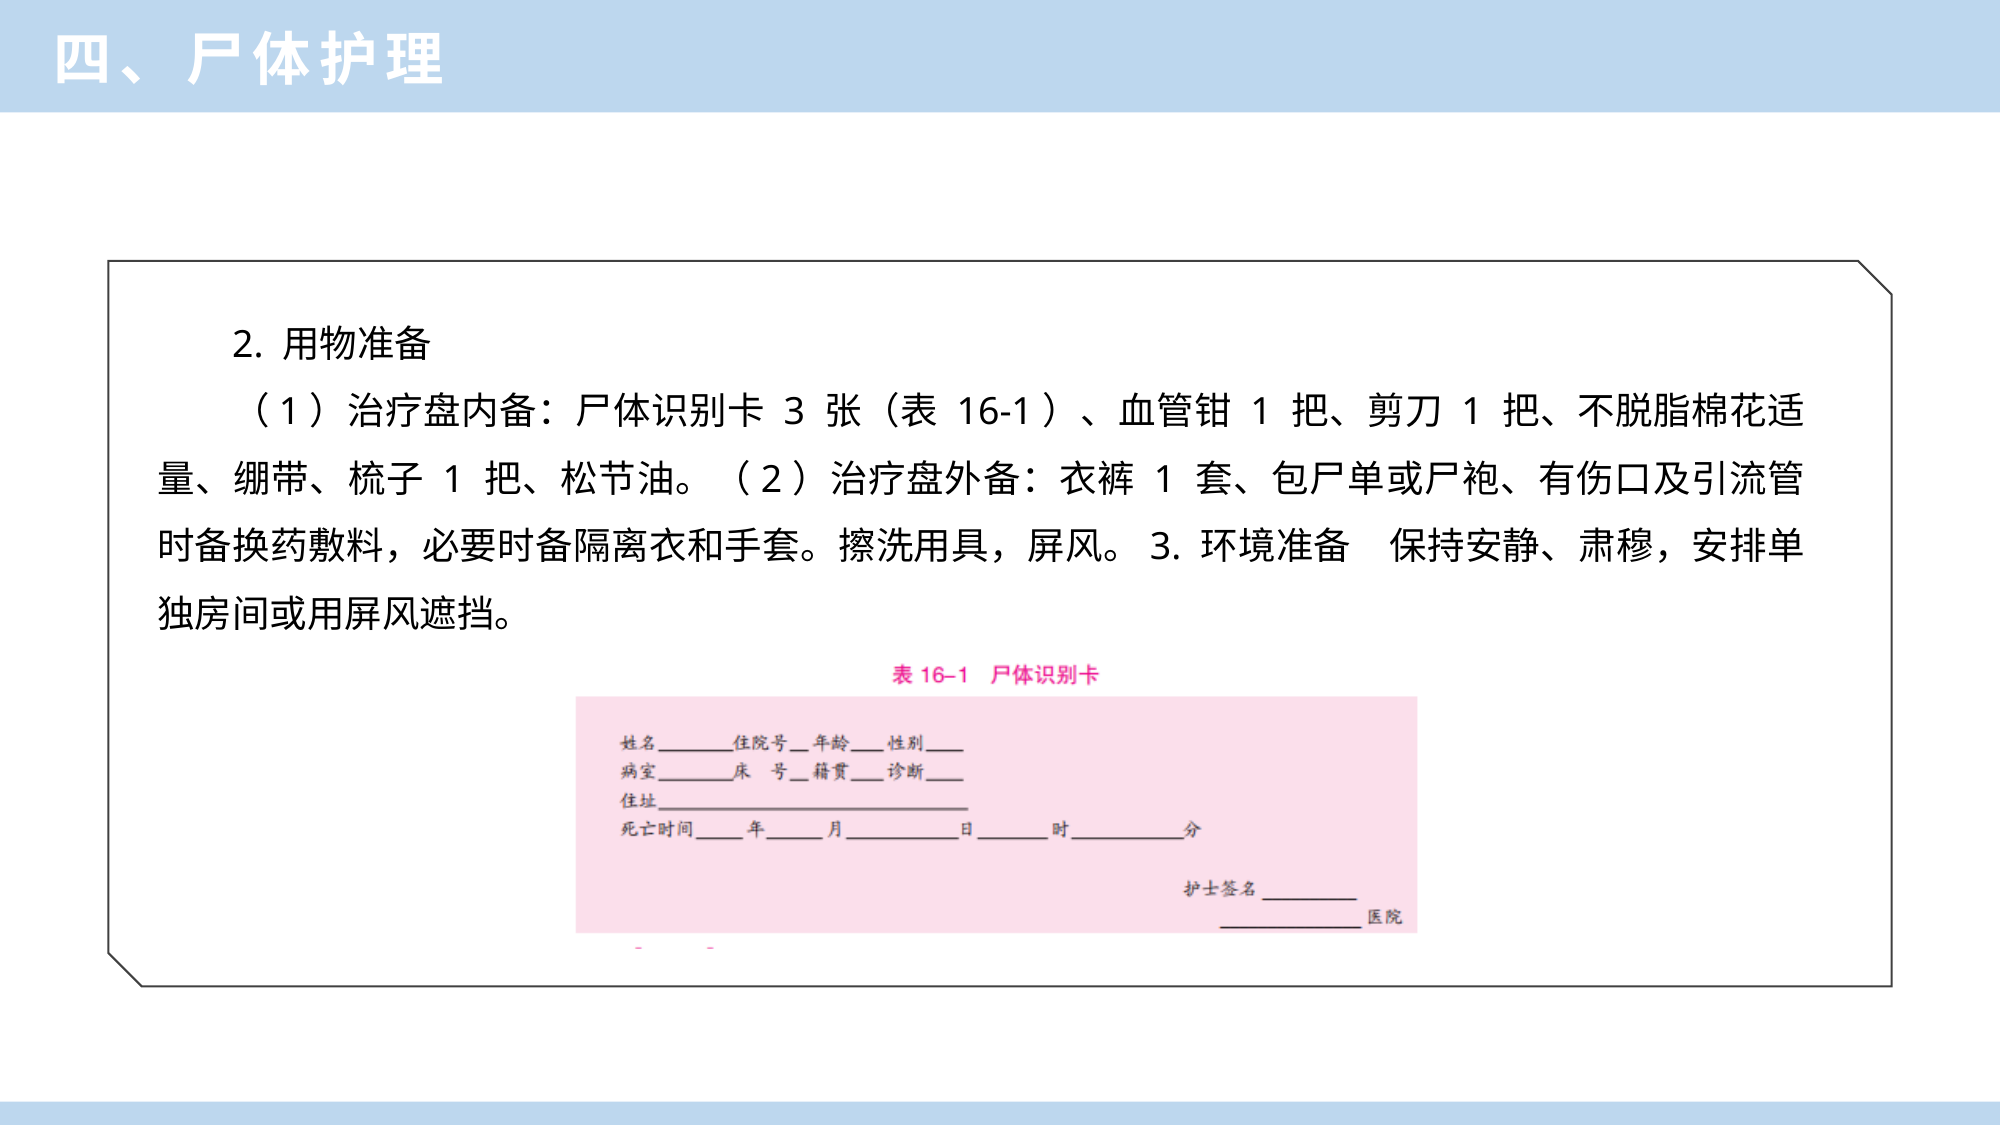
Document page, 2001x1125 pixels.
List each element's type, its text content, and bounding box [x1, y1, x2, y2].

picture [573, 653, 1427, 949]
text_box [107, 259, 1893, 988]
text_box 四、尸体护理 [41, 16, 456, 98]
text_box 2. 用物准备 （1）治疗盘内备：尸体识别卡 3 张（表 16-1）、血管钳 1 把、剪刀 1 把、不脱脂棉花适量、绷带、梳子 1 把、松节油。（2）治疗盘外备：衣裤 1 套、包尸单或尸袍、有伤口及引流管时备换药敷料，必要时备隔离衣和手套。擦洗用具，屏风。3. 环境准备 保持安静、肃穆，安排单独房间或用屏风遮挡。 [142, 289, 1820, 643]
